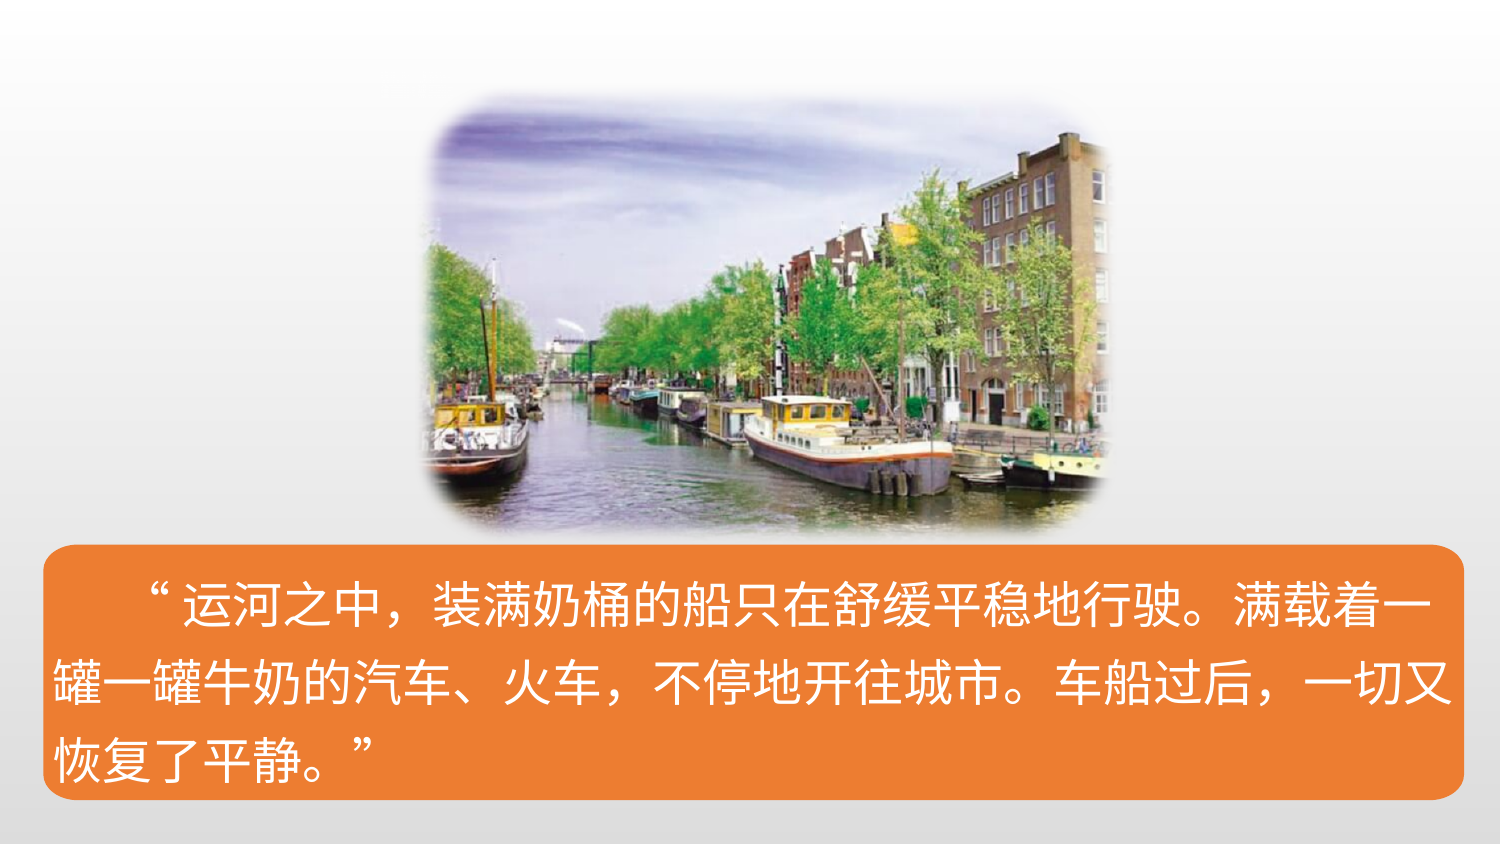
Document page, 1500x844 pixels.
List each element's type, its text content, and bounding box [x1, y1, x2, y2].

picture [414, 84, 1117, 545]
text_box “运河之中，装满奶桶的船只在舒缓平稳地行驶。满载着一罐一罐牛奶的汽车、火车，不停地开往城市。车船过后，一切又恢复了平静。” [43, 544, 1465, 801]
